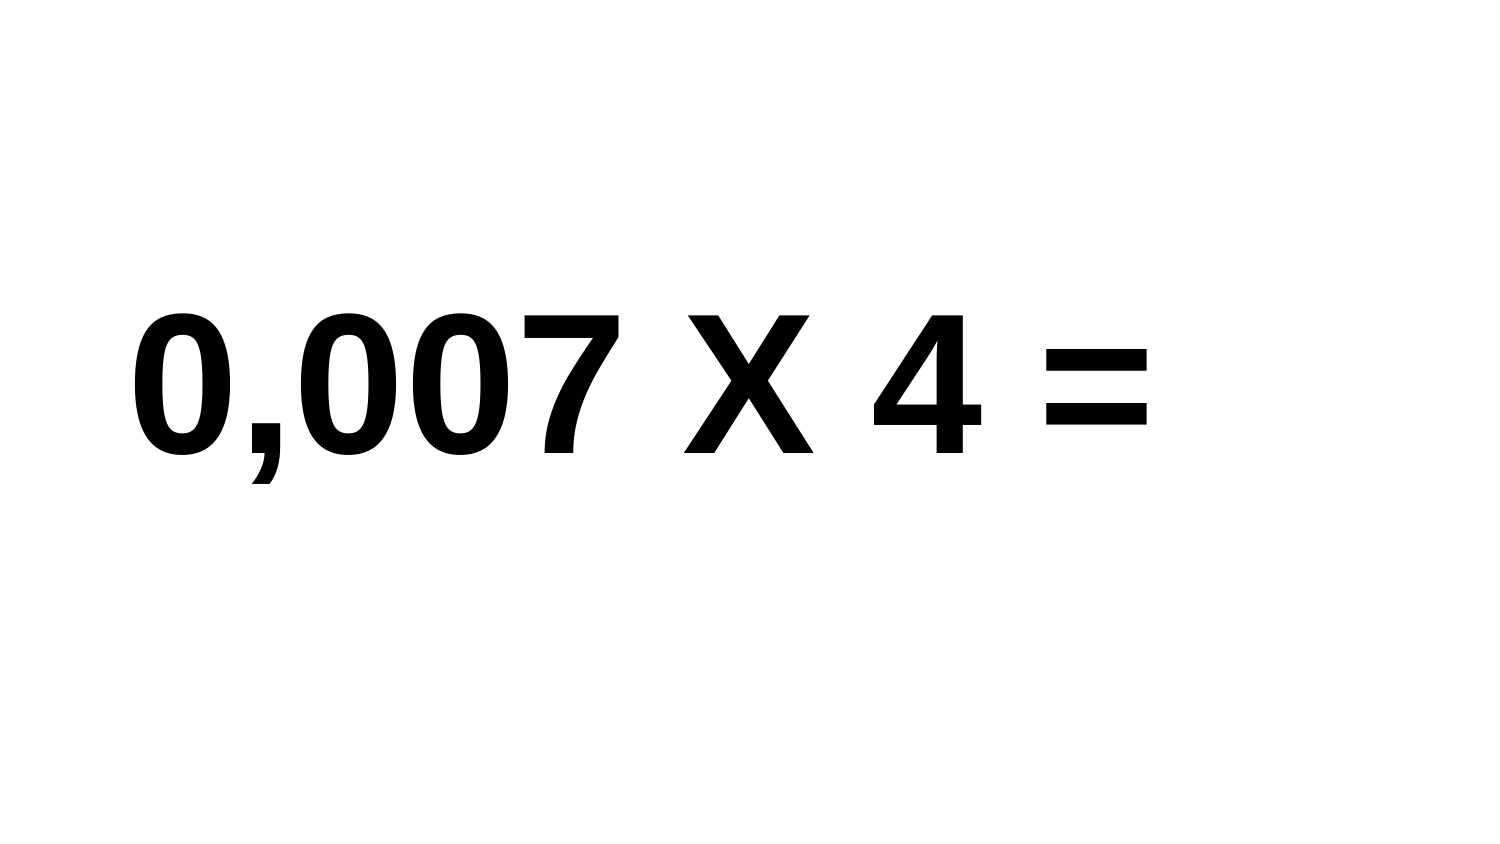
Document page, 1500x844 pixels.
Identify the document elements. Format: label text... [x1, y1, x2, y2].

text_box 0,007 X 4 = [112, 318, 1388, 509]
